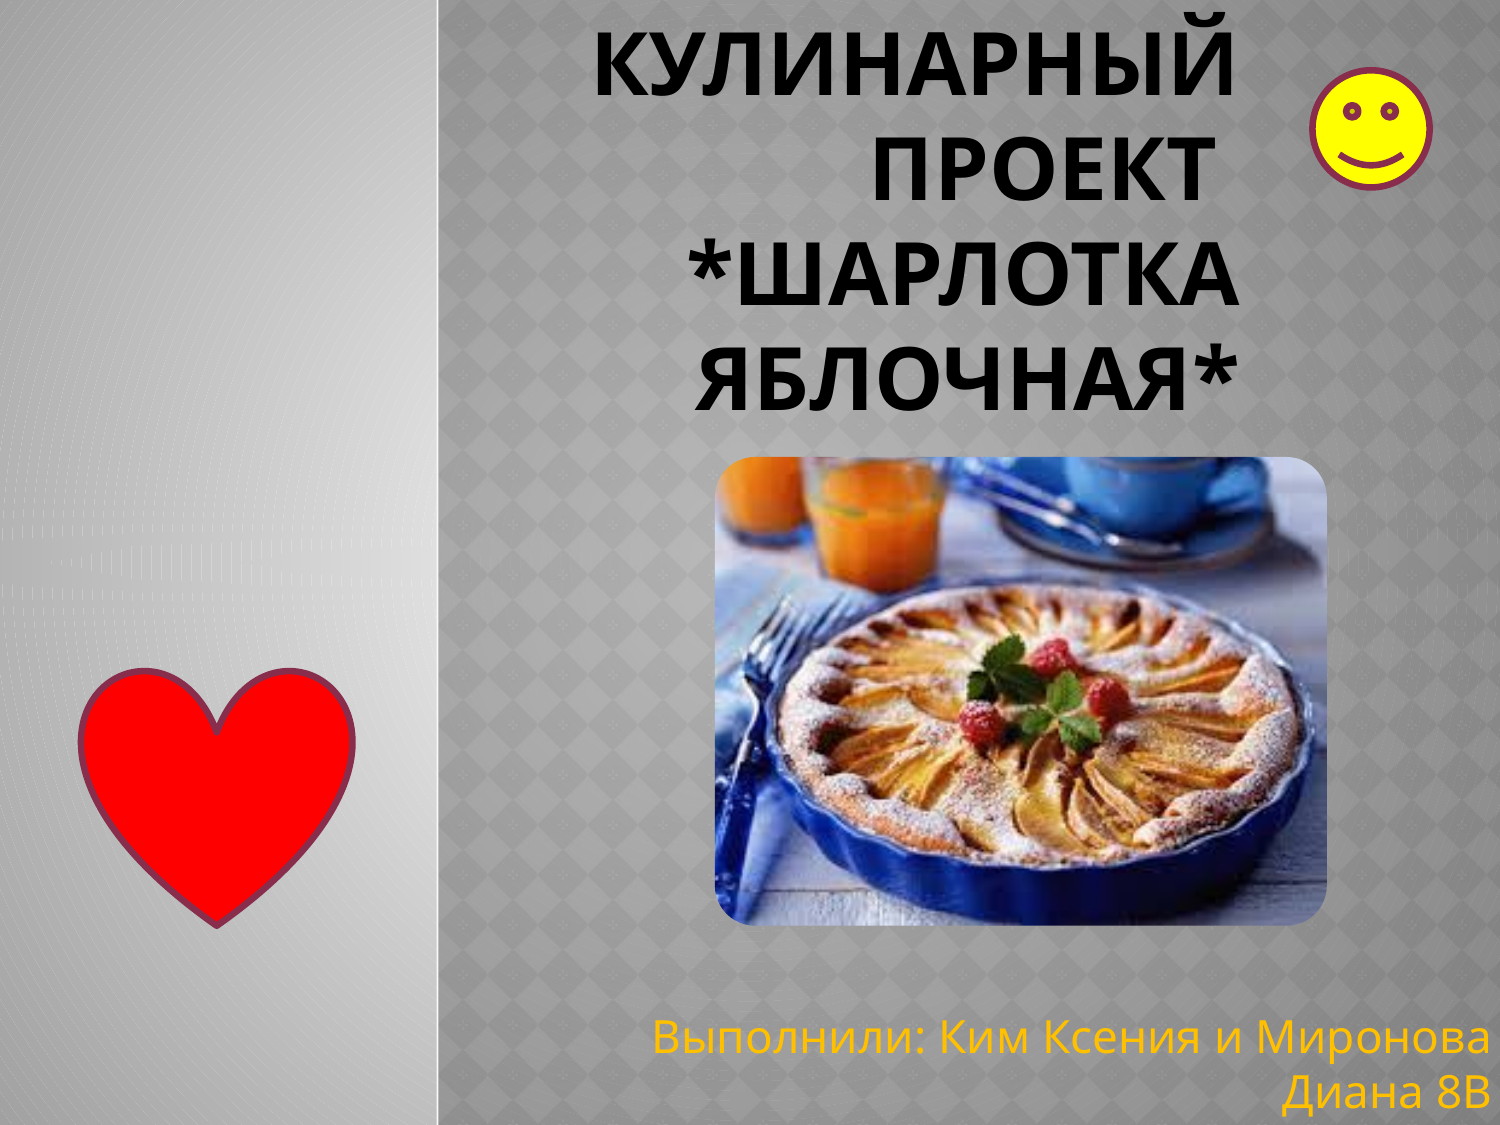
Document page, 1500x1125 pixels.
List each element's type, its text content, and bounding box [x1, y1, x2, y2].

title Кулинарный Проект *шарлотка яблочная* [410, 0, 1248, 429]
subtitle Выполнили: Ким Ксения и Миронова Диана 8В [527, 1007, 1500, 1125]
picture [714, 456, 1328, 927]
text_box [77, 667, 356, 930]
text_box [1309, 66, 1433, 191]
